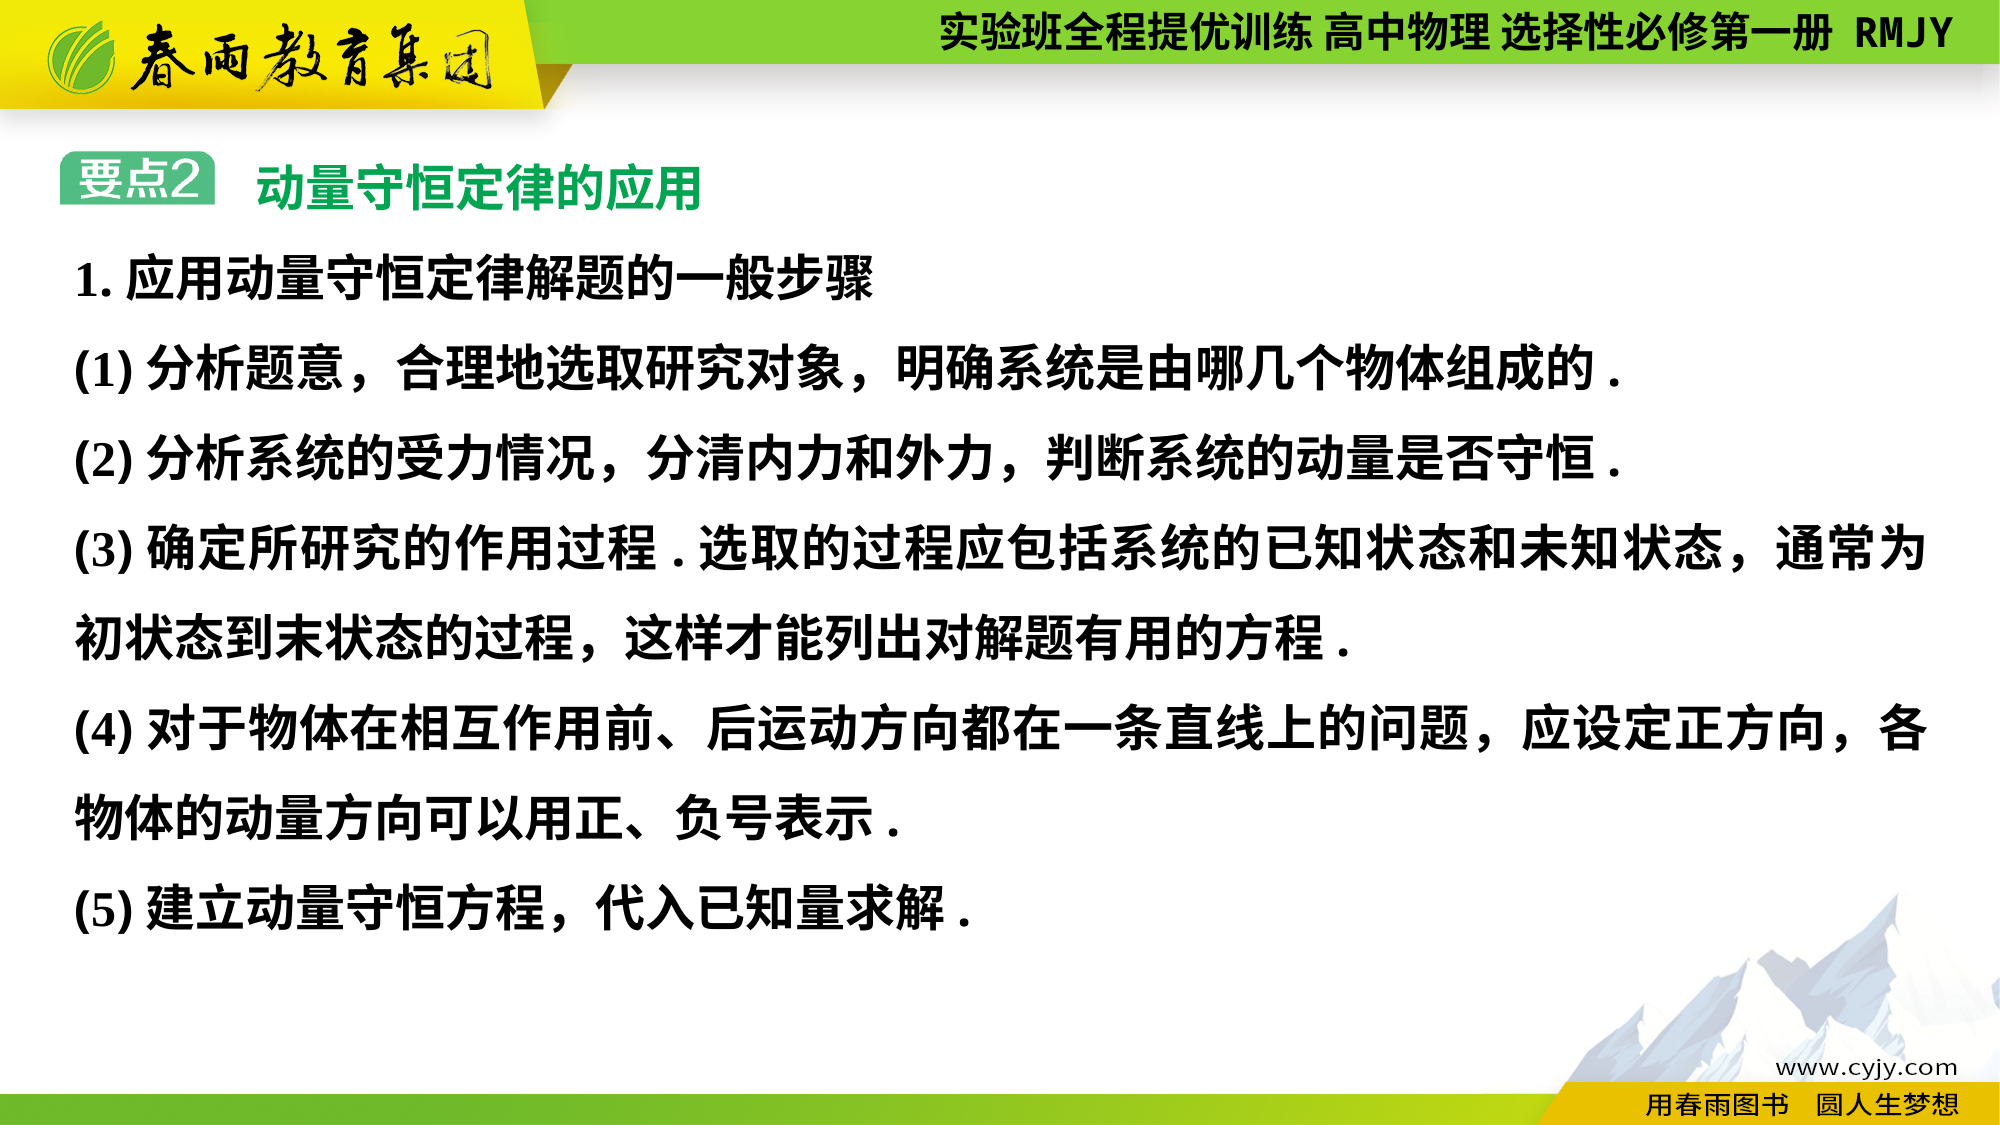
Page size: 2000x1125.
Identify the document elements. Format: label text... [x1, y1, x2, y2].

picture [0, 0, 2000, 1125]
list 动量守恒定律的应用 1.应用动量守恒定律解题的一般步骤 (1)分析题意，合理地选取研究对象，明确系统是由哪几个物体组成的. (2)分析系统的受力情况，分清内力和外力，判断系统的动量是否守恒. (3)确定所研究的作用过程.选取的过程应包括系统的已知状态和未知状态，通常为初状态到末状态的过程，这样才能列出对解题有用的方程. (4)对于物体在相互作用前、后运动方向都在一条直线上的问题，应设定正方向，各物体的动量方向可以用正、负号表示. (5)建立动量守恒方程，代入已知量求解. [59, 119, 1944, 941]
